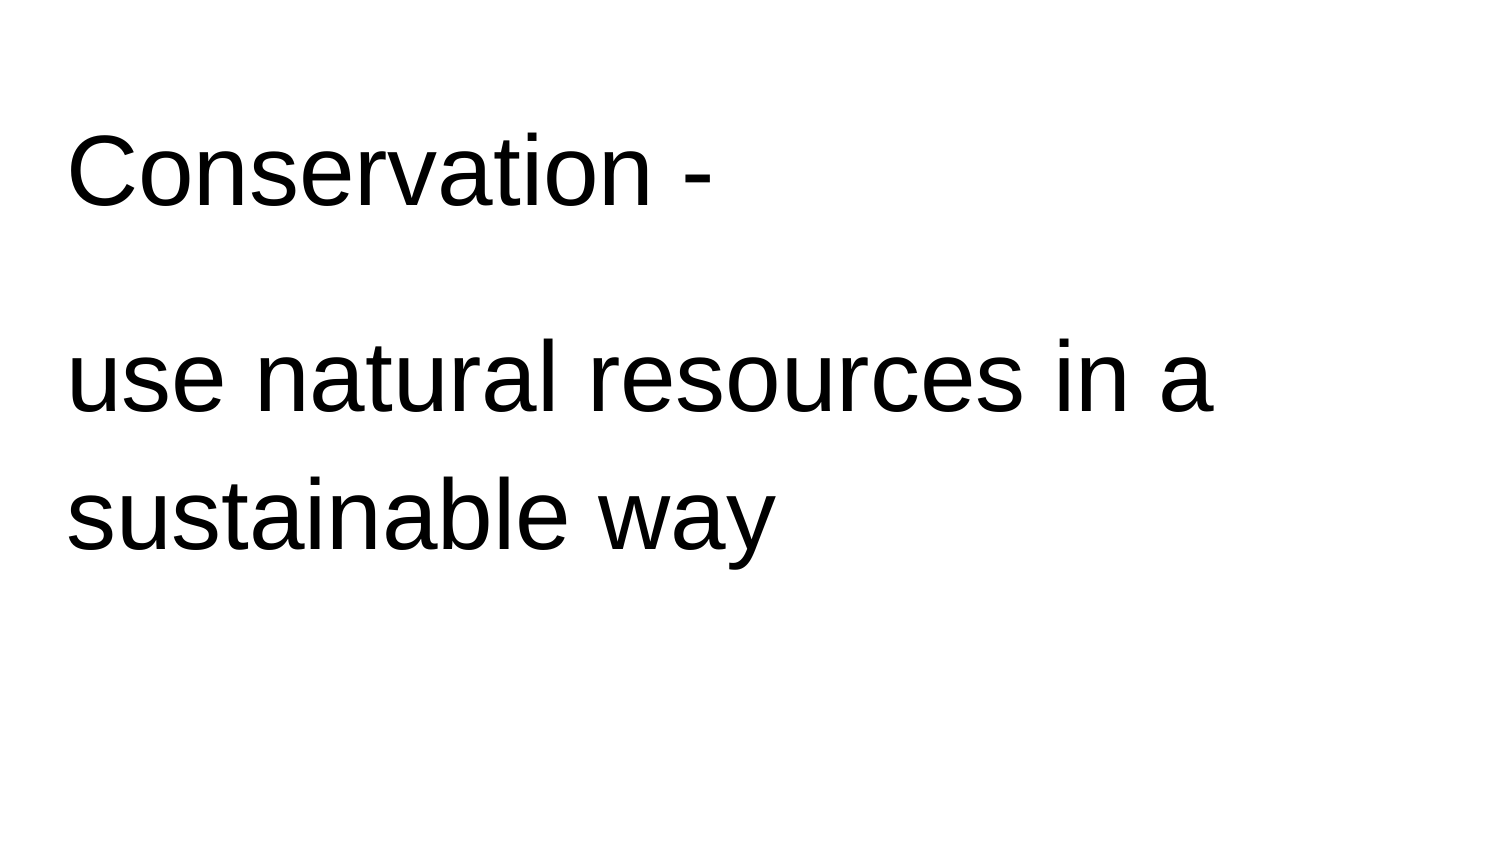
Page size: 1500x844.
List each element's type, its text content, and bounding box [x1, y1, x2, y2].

title Conservation - [51, 72, 1449, 167]
list use natural resources in a sustainable way [51, 189, 1449, 750]
